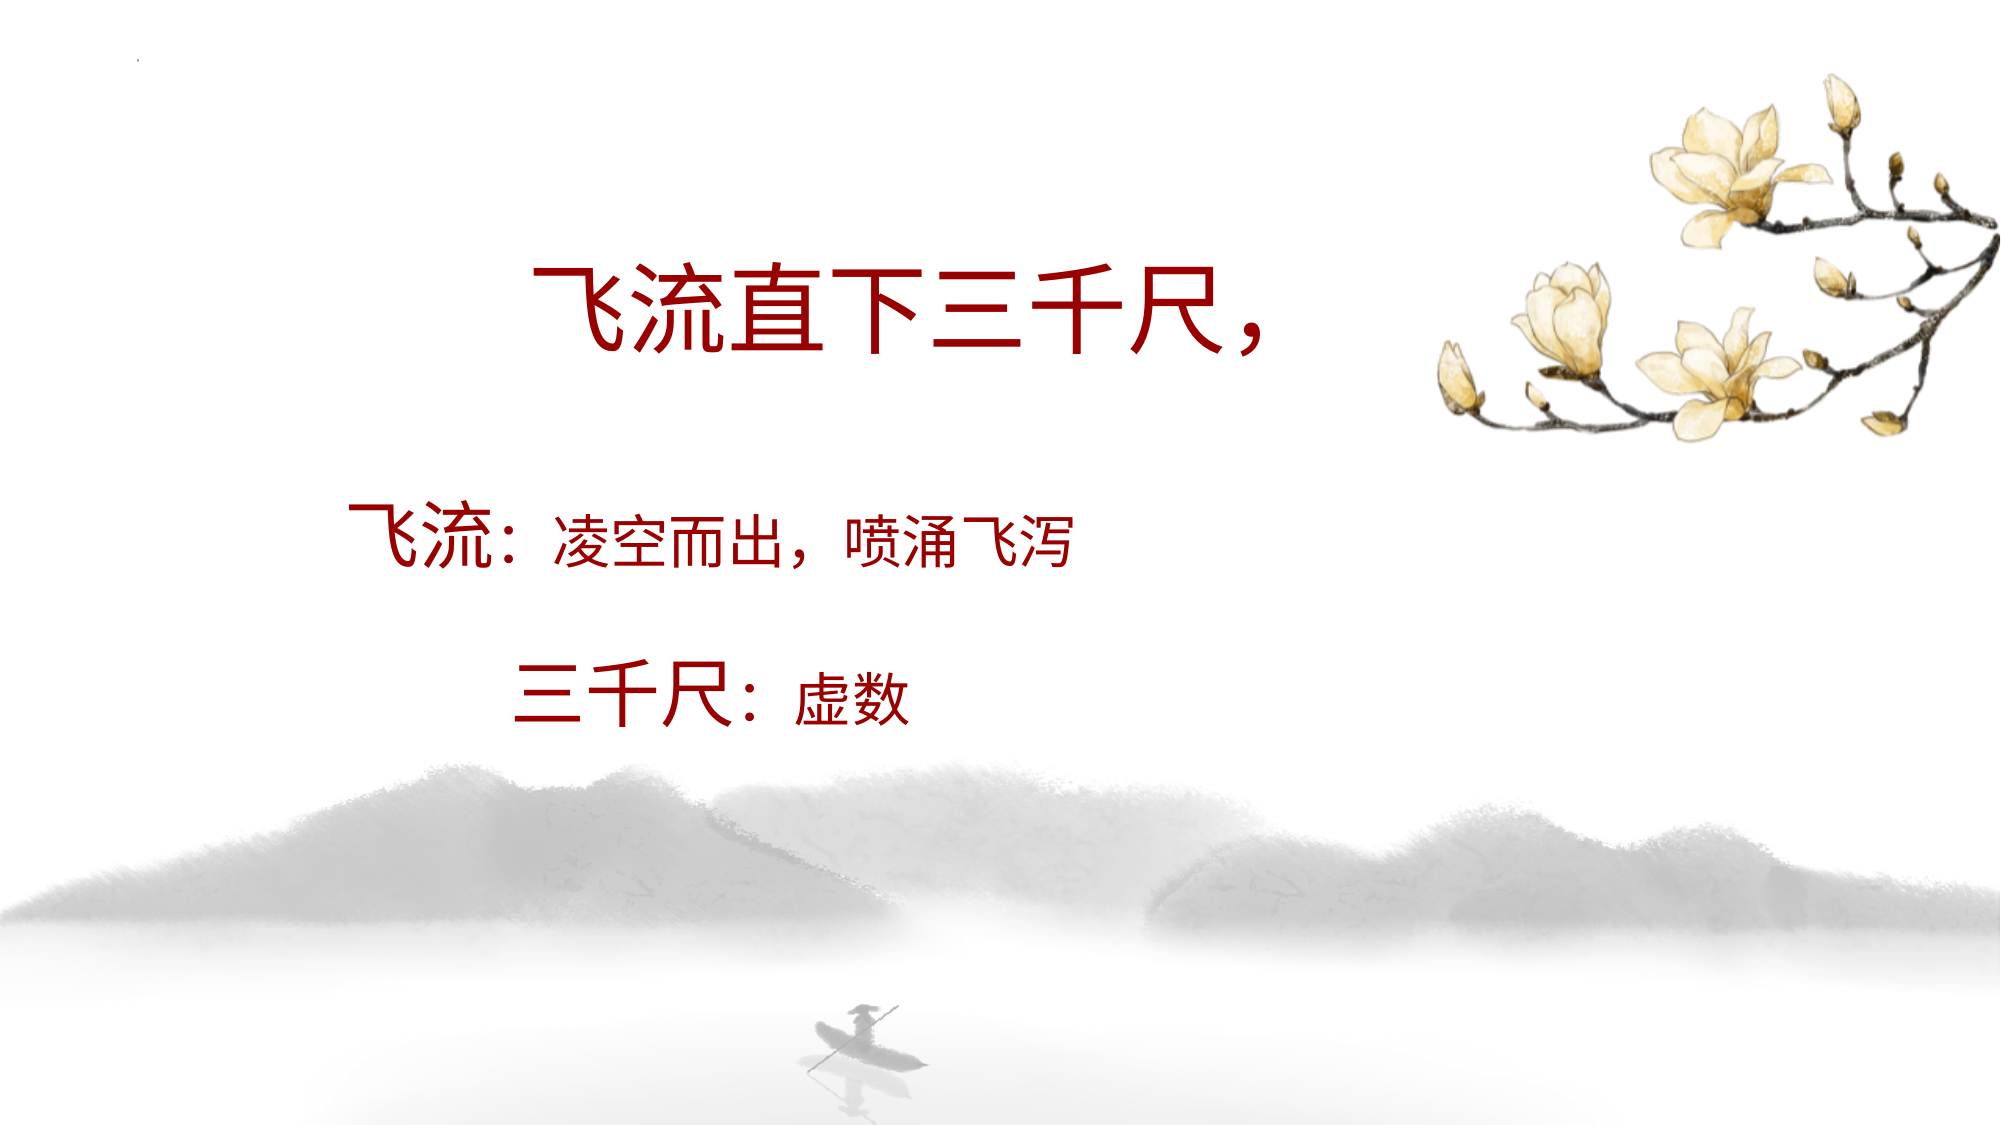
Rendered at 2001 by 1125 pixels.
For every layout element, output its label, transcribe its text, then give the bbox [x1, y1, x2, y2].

picture [0, 717, 2000, 1125]
text_box 飞流直下三千尺， [321, 239, 1420, 375]
picture [824, 55, 2001, 463]
text_box 三千尺：虚数 [290, 639, 1131, 744]
text_box 飞流：凌空而出，喷涌飞泻 [290, 480, 1131, 586]
